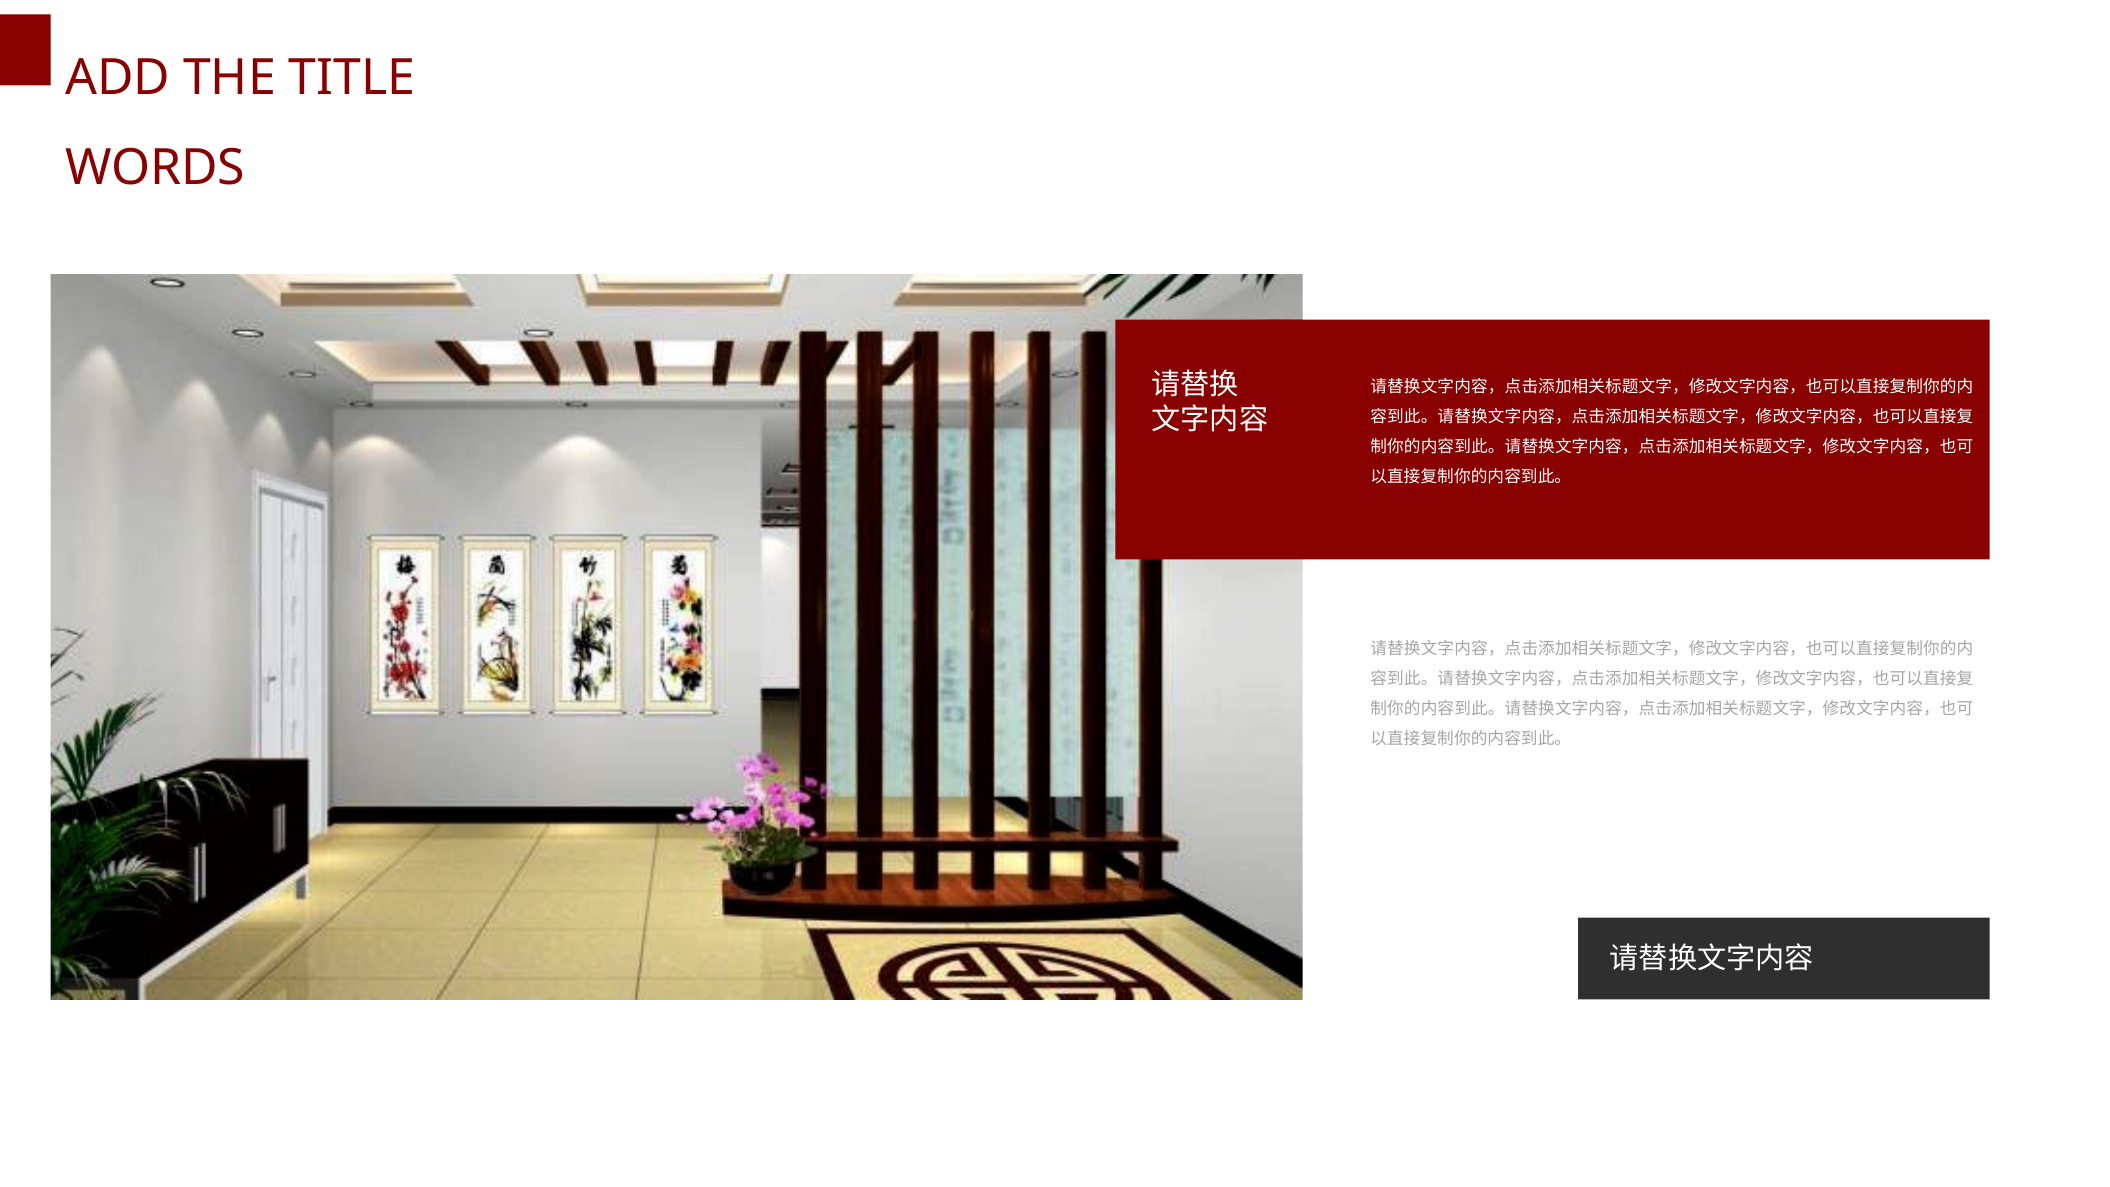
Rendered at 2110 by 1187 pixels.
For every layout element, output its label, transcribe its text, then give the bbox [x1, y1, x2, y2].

text_box 请替换文字内容，点击添加相关标题文字，修改文字内容，也可以直接复制你的内容到此。请替换文字内容，点击添加相关标题文字，修改文字内容，也可以直接复制你的内容到此。请替换文字内容，点击添加相关标题文字，修改文字内容，也可以直接复制你的内容到此。 [1354, 357, 1990, 551]
text_box [1114, 319, 1991, 561]
text_box [50, 273, 1304, 1000]
text_box ADD THE TITLE WORDS [50, 7, 583, 202]
text_box 请替换 文字内容 [1135, 357, 1315, 455]
text_box [1577, 917, 1991, 1000]
text_box 请替换文字内容，点击添加相关标题文字，修改文字内容，也可以直接复制你的内容到此。请替换文字内容，点击添加相关标题文字，修改文字内容，也可以直接复制你的内容到此。请替换文字内容，点击添加相关标题文字，修改文字内容，也可以直接复制你的内容到此。 [1354, 620, 1990, 814]
text_box 请替换文字内容 [1593, 931, 1858, 983]
